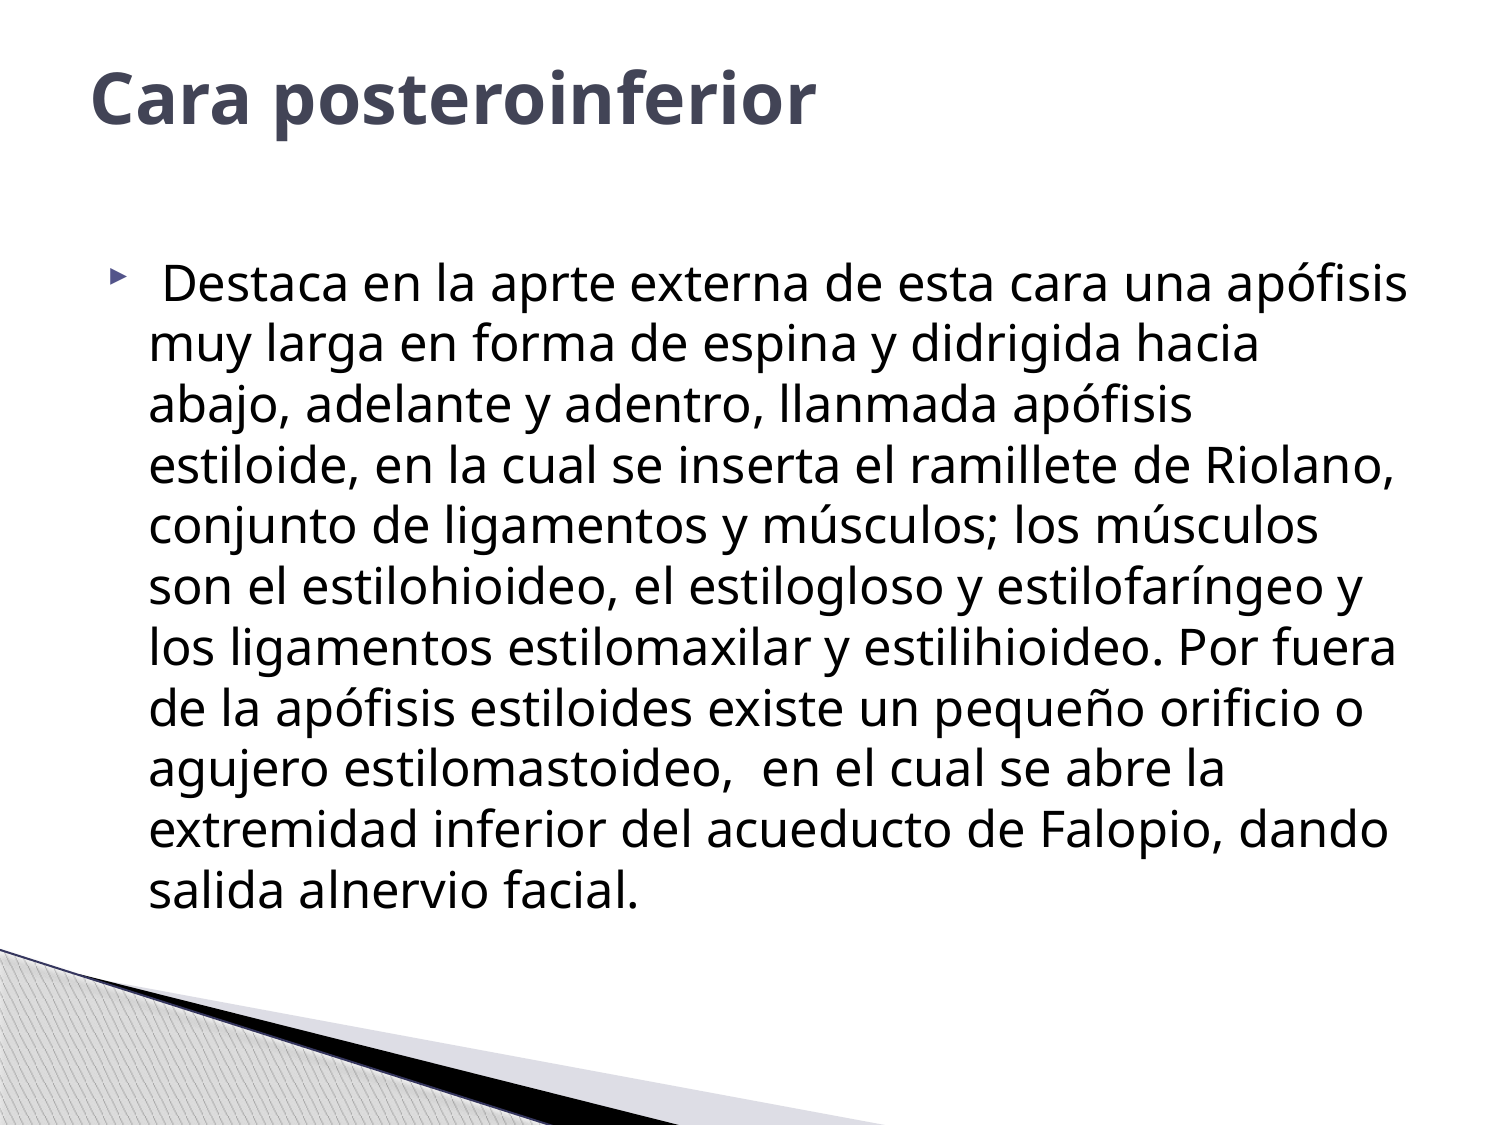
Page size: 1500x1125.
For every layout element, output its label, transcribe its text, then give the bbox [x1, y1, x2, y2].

title Cara posteroinferior [75, 45, 1425, 233]
list Destaca en la aprte externa de esta cara una apófisis muy larga en forma de espina y didrigida hacia abajo, adelante y adentro, llanmada apófisis estiloide, en la cual se inserta el ramillete de Riolano, conjunto de ligamentos y músculos; los músculos son el estilohioideo, el estilogloso y estilofaríngeo y los ligamentos estilomaxilar y estilihioideo. Por fuera de la apófisis estiloides existe un pequeño orificio o agujero estilomastoideo, en el cual se abre la extremidad inferior del acueducto de Falopio, dando salida alnervio facial. [75, 243, 1425, 986]
